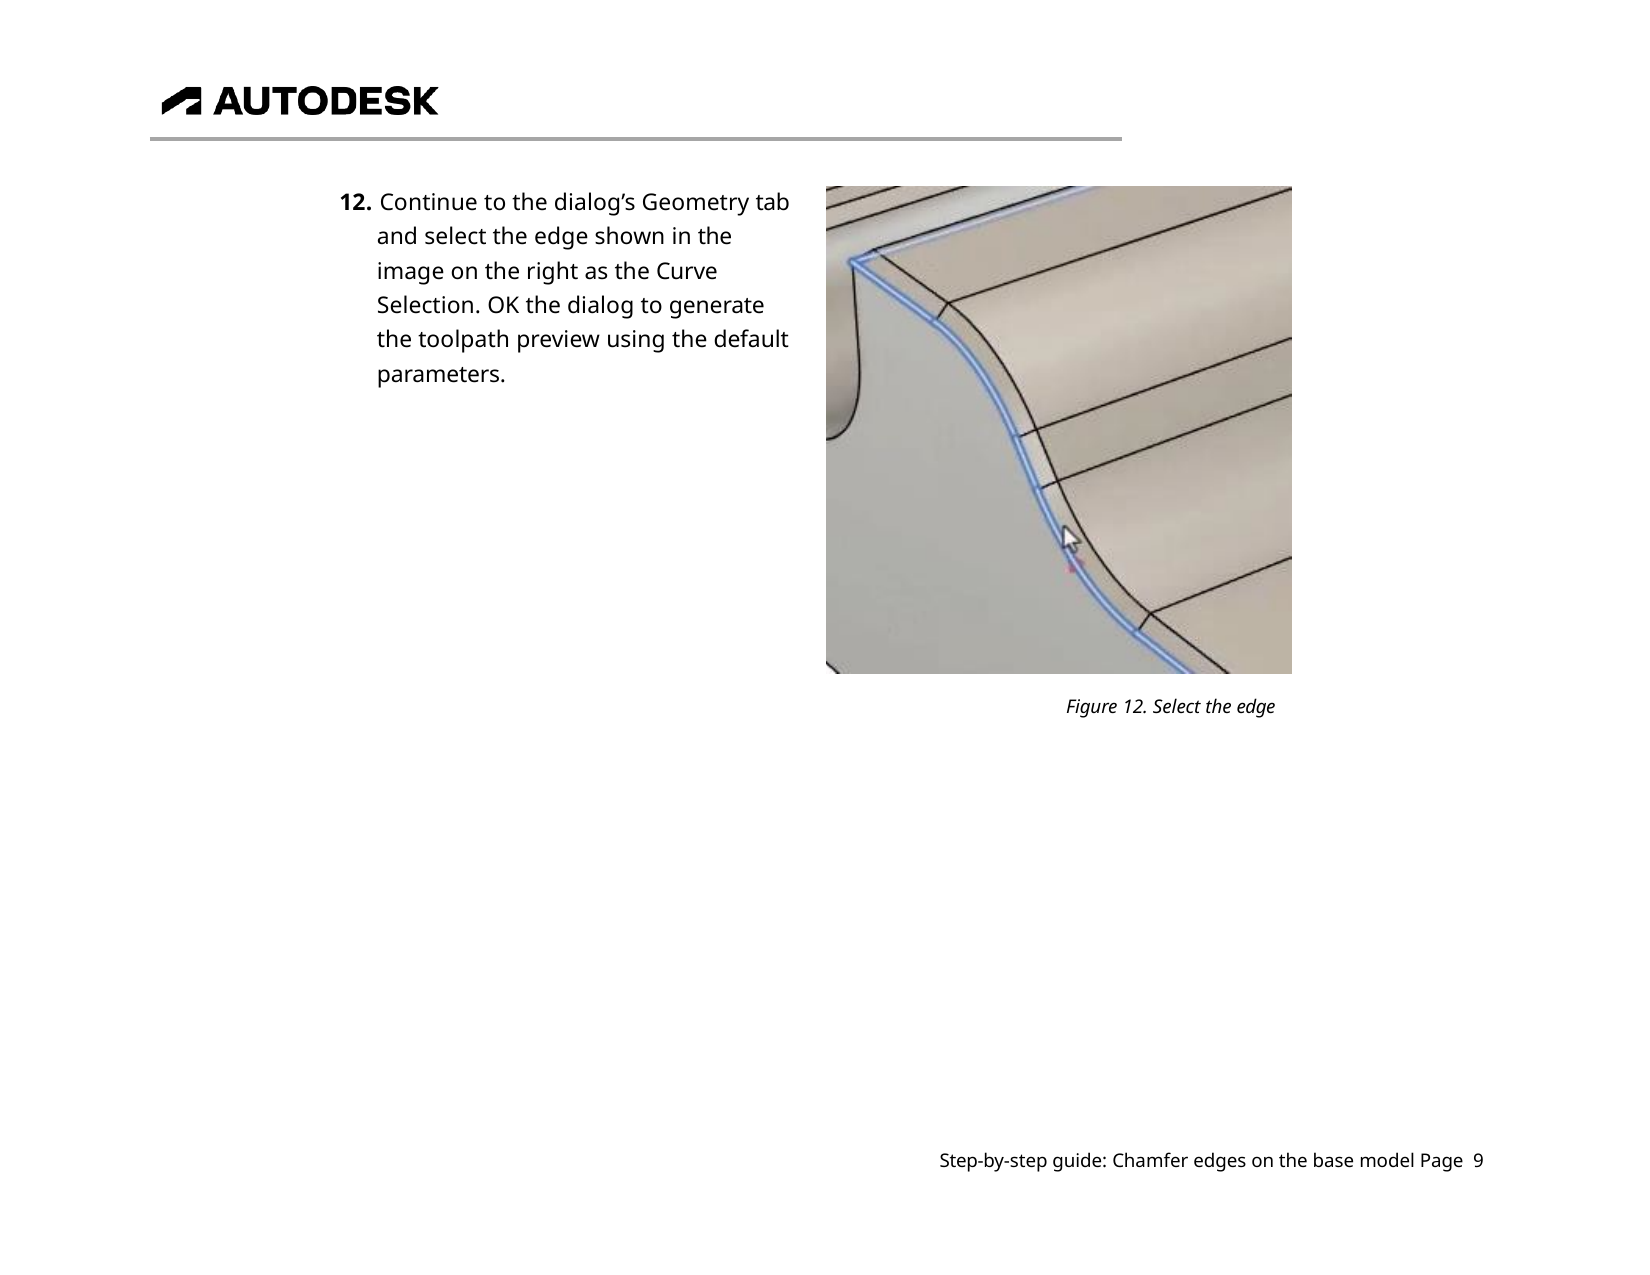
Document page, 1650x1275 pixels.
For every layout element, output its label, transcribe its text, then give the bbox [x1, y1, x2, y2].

picture [825, 186, 1292, 675]
slide_number Step-by-step guide: Chamfer edges on the base model Page 20 [937, 1145, 1509, 1275]
picture [161, 86, 439, 115]
text_box Figure 12. Select the edge [1064, 692, 1295, 717]
text_box 12. Continue to the dialog’s Geometry tab and select the edge shown in the image on the right as the Curve Selection. OK the dialog to generate the toolpath preview using the default parameters. [337, 178, 796, 387]
